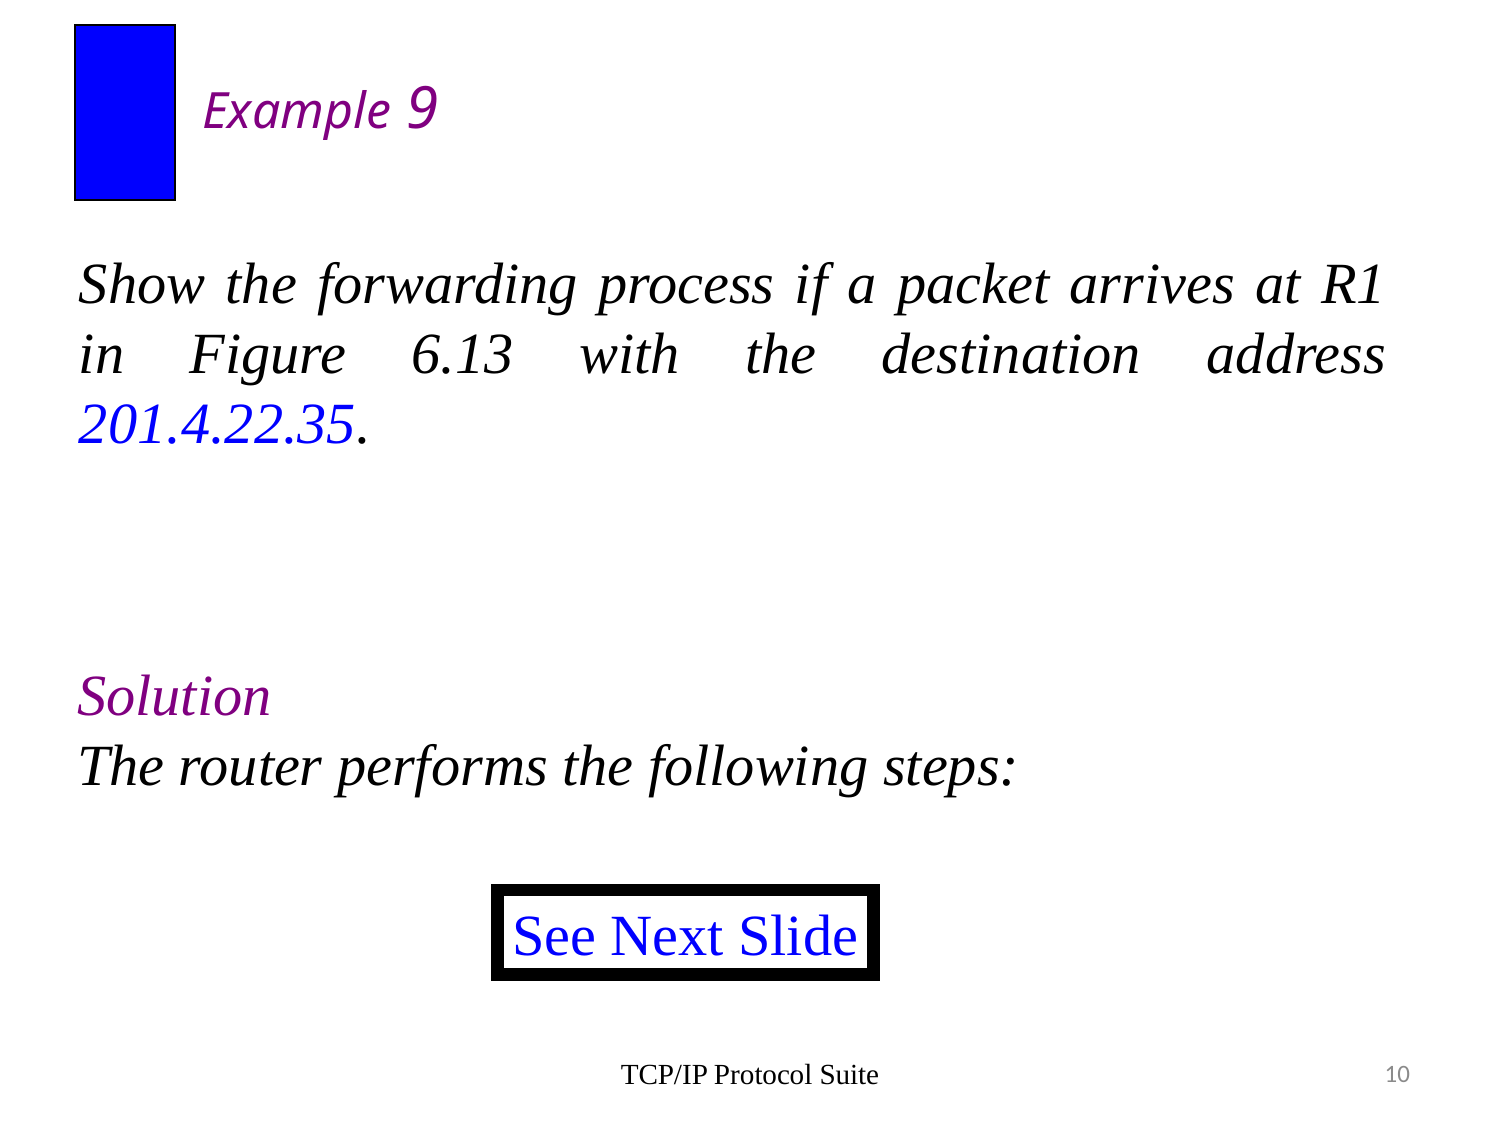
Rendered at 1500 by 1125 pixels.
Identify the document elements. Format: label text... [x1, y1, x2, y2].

text_box Solution The router performs the following steps: [62, 649, 1400, 805]
text_box Show the forwarding process if a packet arrives at R1 in Figure 6.13 with the destination address 201.4.22.35. [64, 237, 1402, 463]
text_box [75, 24, 175, 200]
slide_number 10 [1074, 1042, 1425, 1103]
text_box See Next Slide [497, 889, 874, 975]
footer TCP/IP Protocol Suite [512, 1042, 988, 1103]
text_box Example 9 [187, 62, 550, 148]
